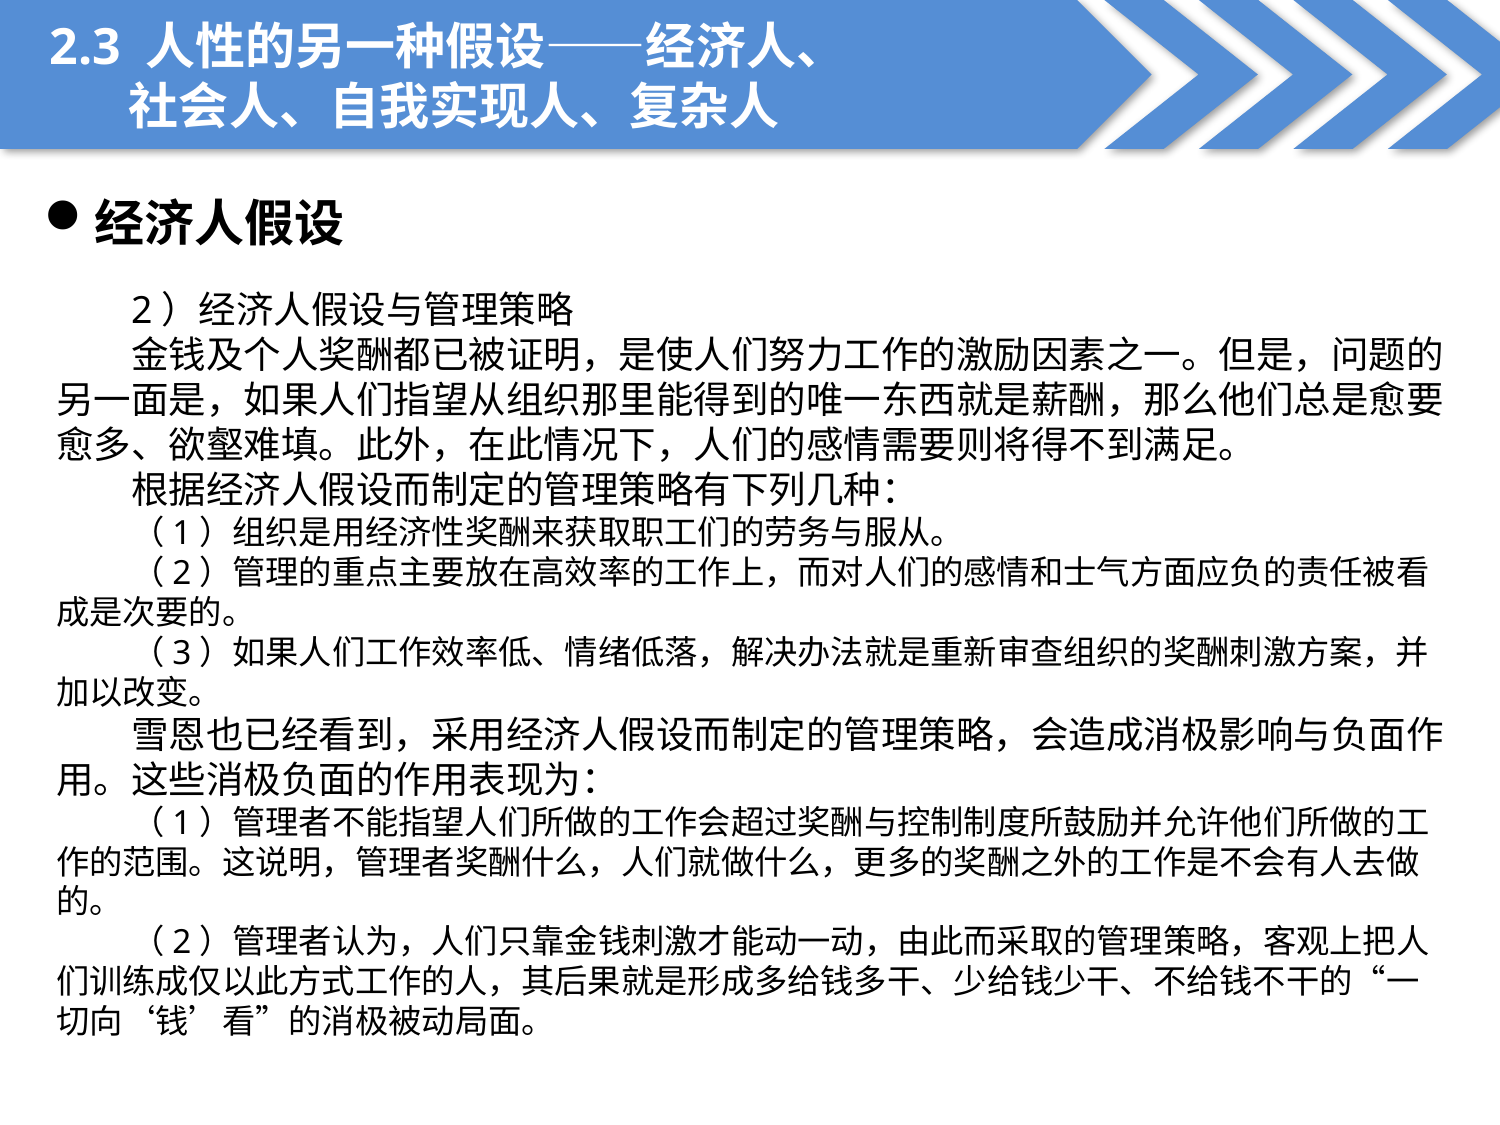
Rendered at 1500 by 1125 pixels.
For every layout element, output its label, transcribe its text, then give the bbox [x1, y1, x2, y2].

text_box 2）经济人假设与管理策略 金钱及个人奖酬都已被证明，是使人们努力工作的激励因素之一。但是，问题的另一面是，如果人们指望从组织那里能得到的唯一东西就是薪酬，那么他们总是愈要愈多、欲壑难填。此外，在此情况下，人们的感情需要则将得不到满足。 根据经济人假设而制定的管理策略有下列几种： （1）组织是用经济性奖酬来获取职工们的劳务与服从。 （2）管理的重点主要放在高效率的工作上，而对人们的感情和士气方面应负的责任被看成是次要的。 （3）如果人们工作效率低、情绪低落，解决办法就是重新审查组织的奖酬刺激方案，并加以改变。 雪恩也已经看到，采用经济人假设而制定的管理策略，会造成消极影响与负面作用。这些消极负面的作用表现为： （1）管理者不能指望人们所做的工作会超过奖酬与控制制度所鼓励并允许他们所做的工作的范围。这说明，管理者奖酬什么，人们就做什么，更多的奖酬之外的工作是不会有人去做的。 （2）管理者认为，人们只靠金钱刺激才能动一动，由此而采取的管理策略，客观上把人们训练成仅以此方式工作的人，其后果就是形成多给钱多干、少给钱少干、不给钱不干的“一切向‘钱’看”的消极被动局面。 [41, 278, 1459, 1048]
text_box 2.3 人性的另一种假设——经济人、 社会人、自我实现人、复杂人 [34, 7, 861, 142]
text_box 经济人假设 [29, 184, 396, 260]
